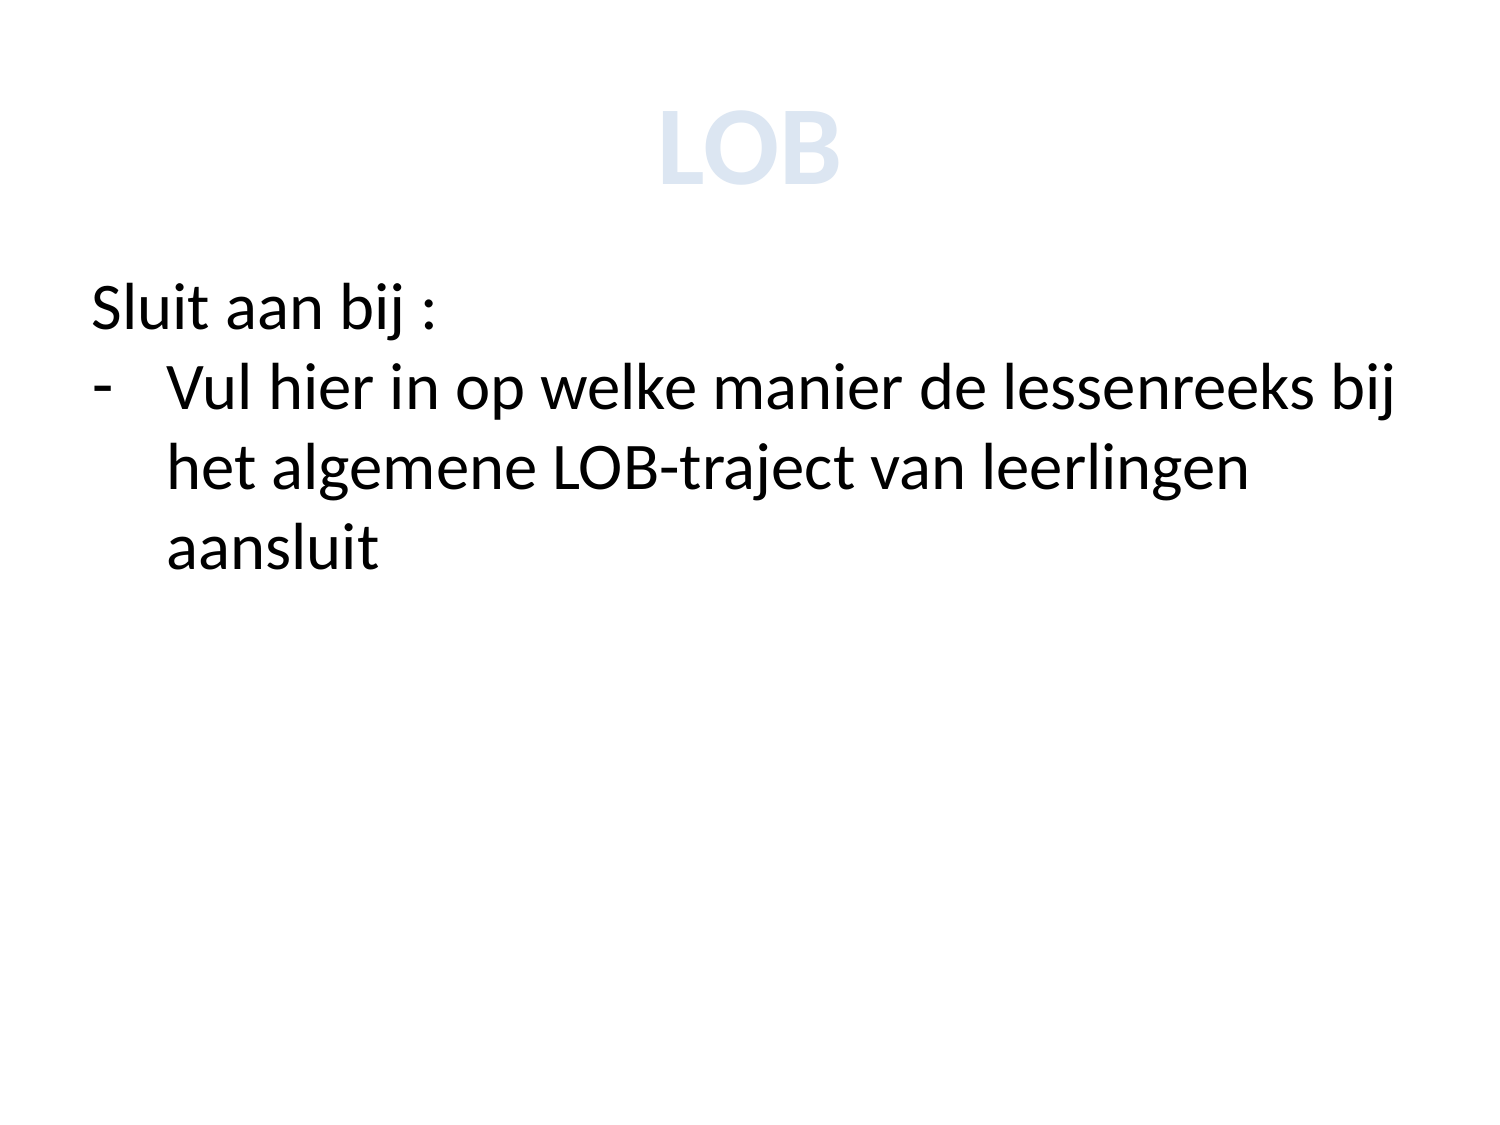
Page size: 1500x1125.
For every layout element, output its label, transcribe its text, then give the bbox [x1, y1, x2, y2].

subtitle Sluit aan bij : Vul hier in op welke manier de lessenreeks bij het algemene LOB-traject van leerlingen aansluit [76, 255, 1424, 1000]
title LOB [112, 19, 1388, 255]
